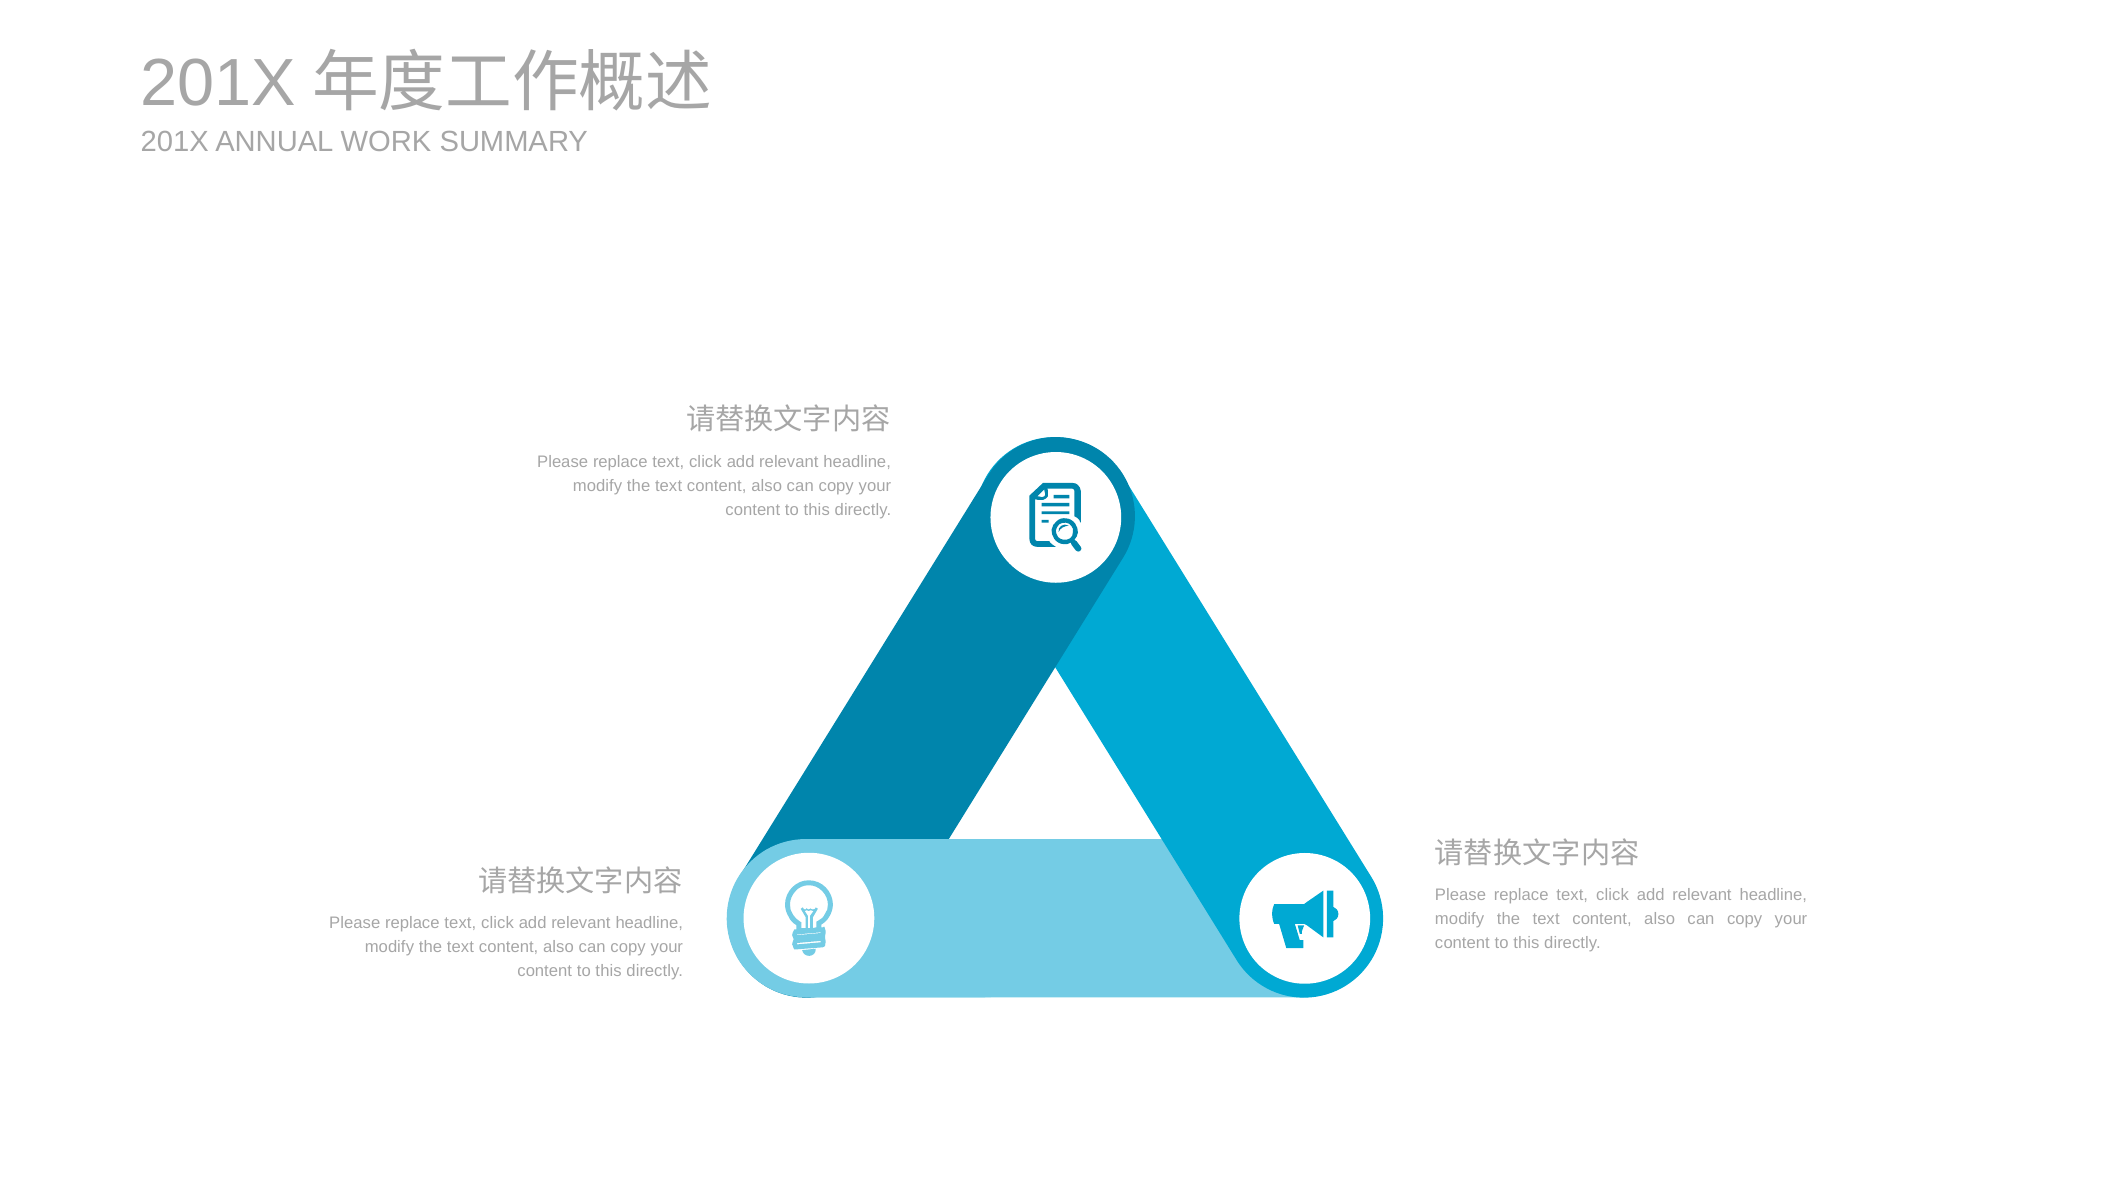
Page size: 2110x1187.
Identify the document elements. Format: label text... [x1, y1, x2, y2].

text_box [310, 847, 699, 986]
text_box 201X年度工作概述 [140, 38, 789, 119]
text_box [1420, 819, 1823, 959]
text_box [518, 386, 907, 525]
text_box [726, 401, 1383, 1034]
text_box 201X ANNUAL WORK SUMMARY [140, 122, 602, 158]
